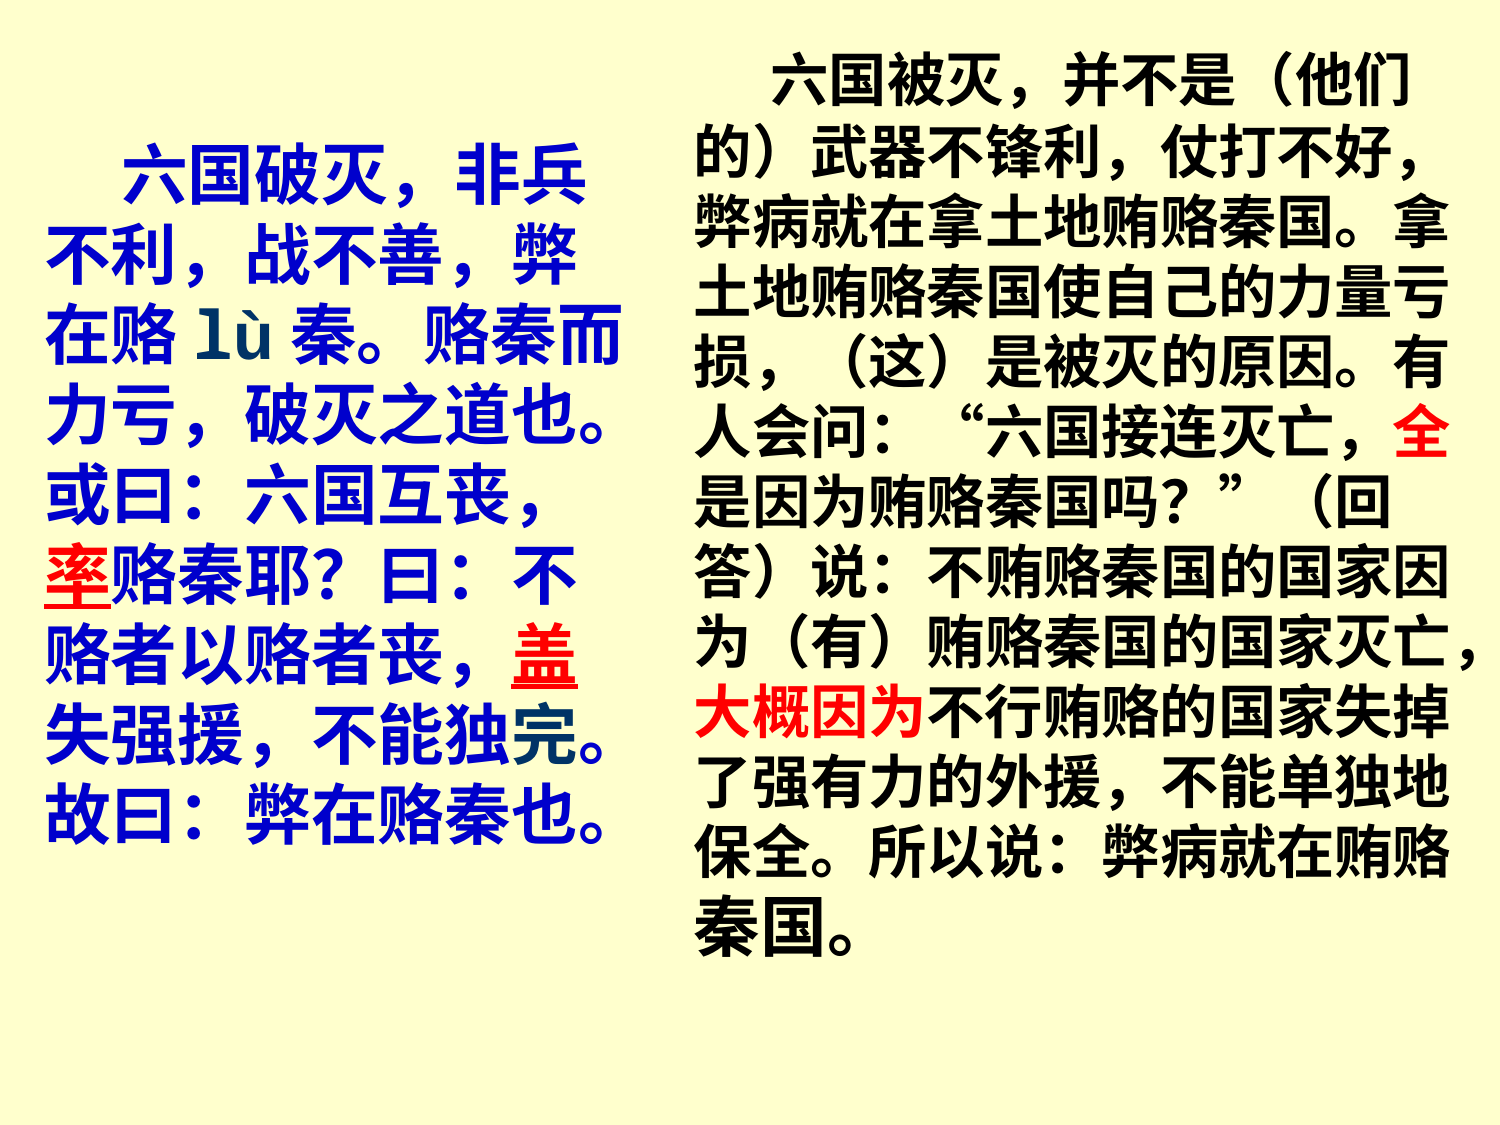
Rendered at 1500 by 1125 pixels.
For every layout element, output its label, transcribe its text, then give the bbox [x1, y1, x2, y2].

text_box 六国破灭，非兵不利，战不善，弊在赂lù秦。赂秦而力亏，破灭之道也。或曰：六国互丧，率赂秦耶？曰：不赂者以赂者丧，盖失强援，不能独完。故曰：弊在赂秦也。 [29, 125, 650, 860]
text_box 六国被灭，并不是（他们的）武器不锋利，仗打不好，弊病就在拿土地贿赂秦国。拿土地贿赂秦国使自己的力量亏损，（这）是被灭的原因。有人会问：“六国接连灭亡，全是因为贿赂秦国吗？”（回答）说：不贿赂秦国的国家因为（有）贿赂秦国的国家灭亡，大概因为不行贿赂的国家失掉了强有力的外援，不能单独地保全。所以说：弊病就在贿赂秦国。 [679, 27, 1489, 973]
